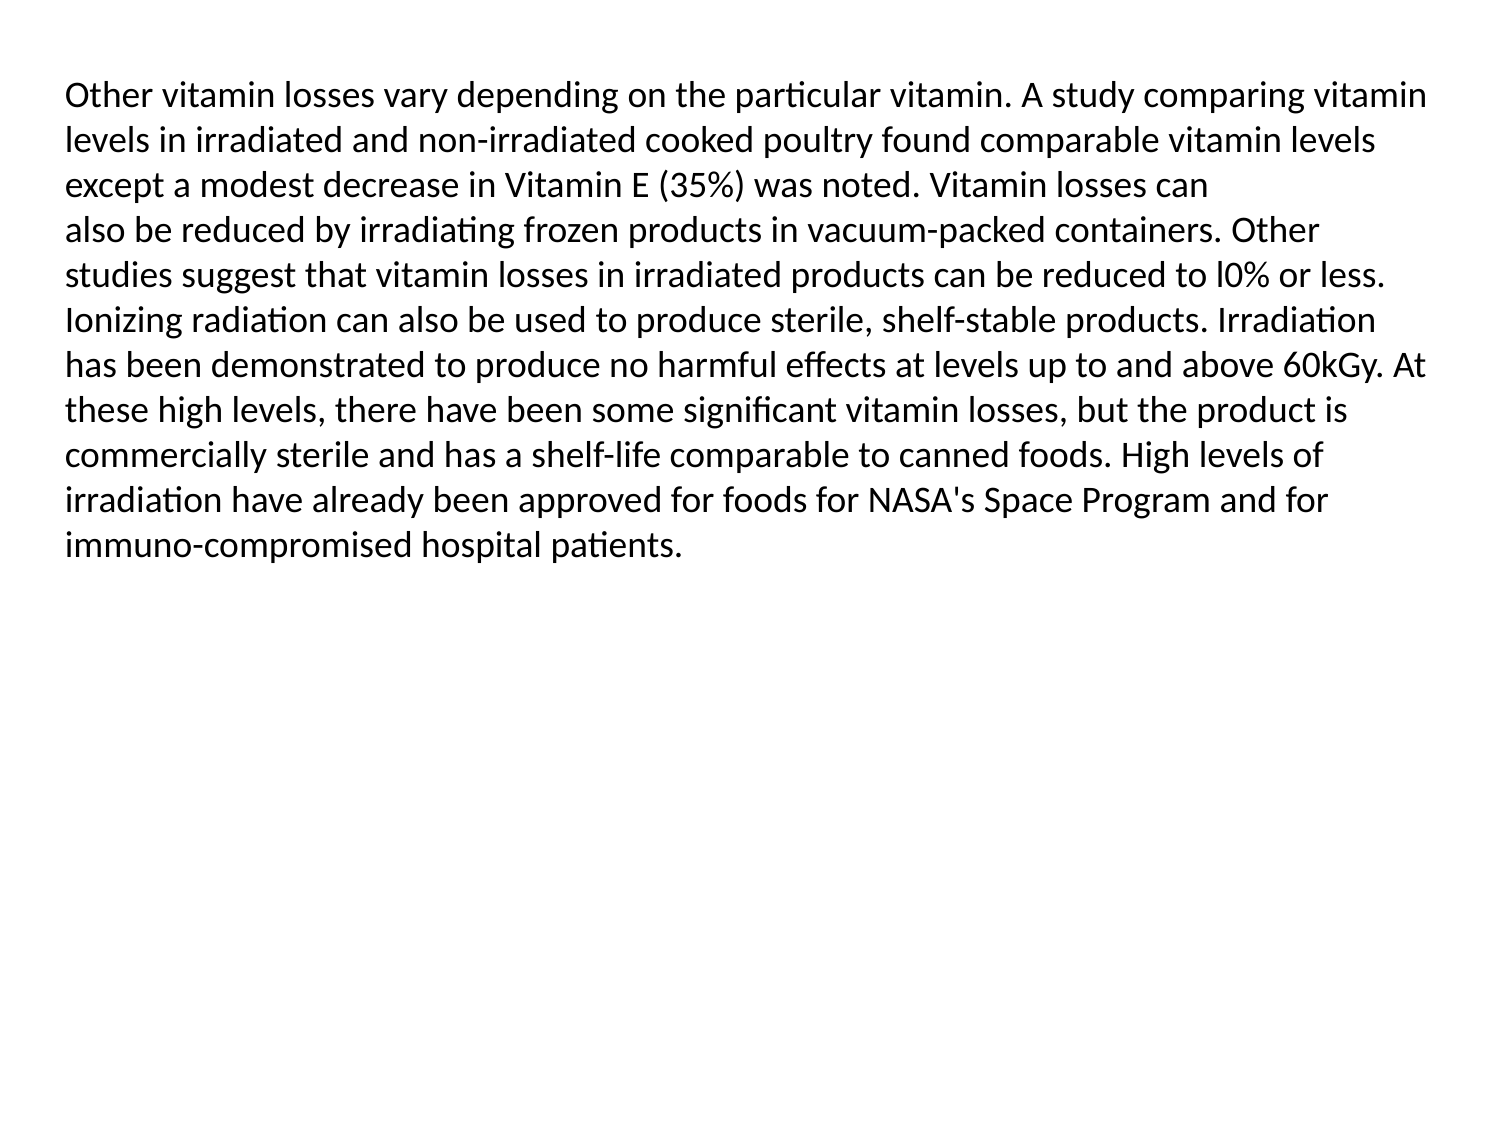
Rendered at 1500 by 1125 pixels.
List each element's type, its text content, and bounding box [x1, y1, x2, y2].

text_box Other vitamin losses vary depending on the particular vitamin. A study comparing vitamin levels in irradiated and non-irradiated cooked poultry found comparable vitamin levels except a modest decrease in Vitamin E (35%) was noted. Vitamin losses can also be reduced by irradiating frozen products in vacuum-packed containers. Other studies suggest that vitamin losses in irradiated products can be reduced to l0% or less. Ionizing radiation can also be used to produce sterile, shelf-stable products. Irradiation has been demonstrated to produce no harmful effects at levels up to and above 60kGy. At these high levels, there have been some significant vitamin losses, but the product is commercially sterile and has a shelf-life comparable to canned foods. High levels of irradiation have already been approved for foods for NASA's Space Program and for immuno-compromised hospital patients. [50, 62, 1450, 573]
